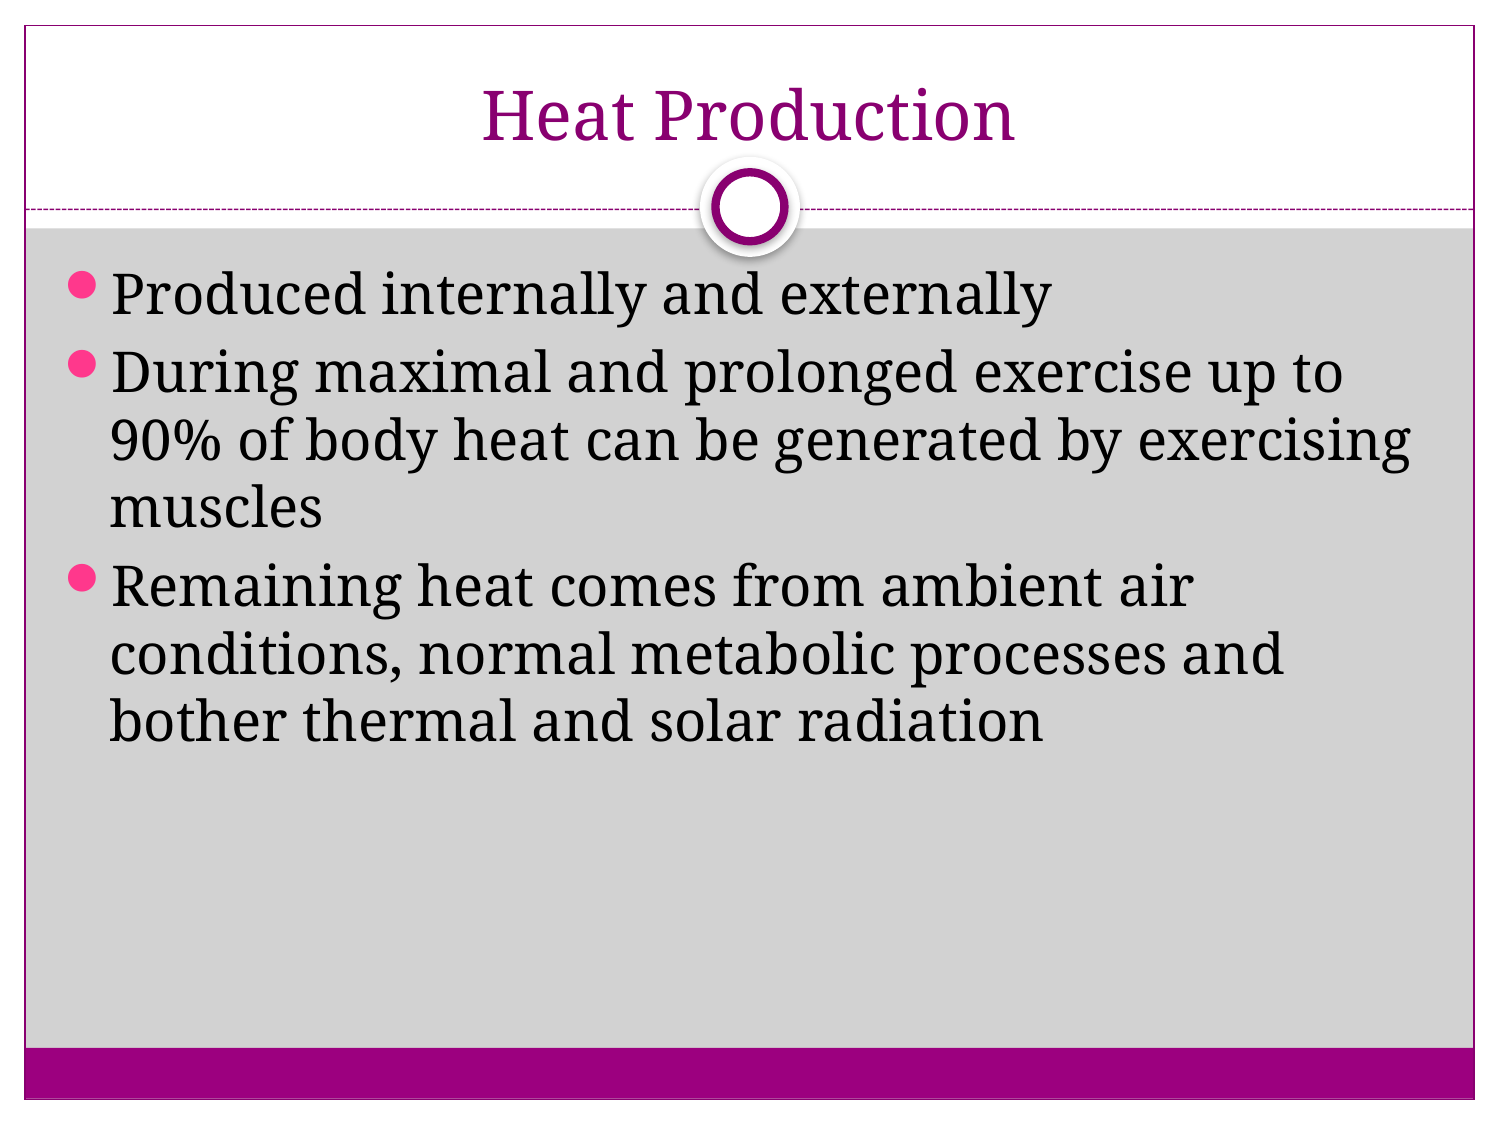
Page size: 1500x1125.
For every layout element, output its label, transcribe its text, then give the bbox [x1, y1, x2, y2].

list Produced internally and externally During maximal and prolonged exercise up to 90% of body heat can be generated by exercising muscles Remaining heat comes from ambient air conditions, normal metabolic processes and bother thermal and solar radiation [49, 250, 1445, 1001]
title Heat Production [49, 37, 1450, 162]
